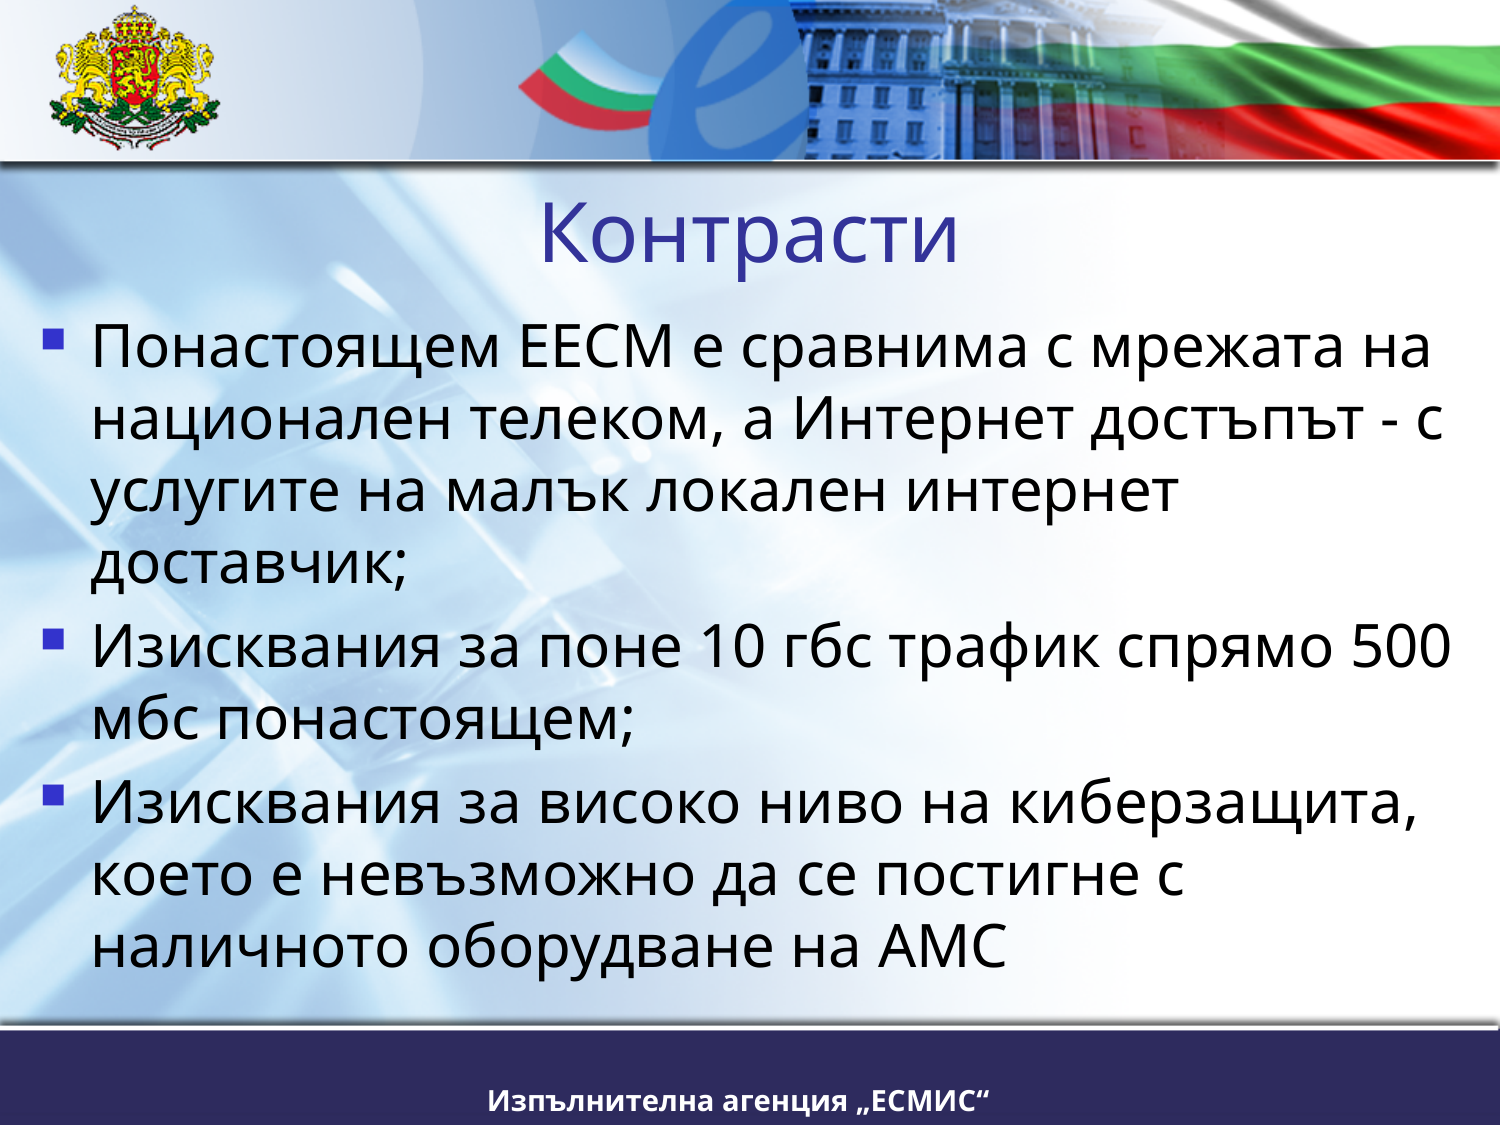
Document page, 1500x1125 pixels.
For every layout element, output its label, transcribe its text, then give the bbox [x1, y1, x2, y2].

footer Изпълнителна агенция „ЕСМИС“ [182, 1049, 1294, 1125]
list Понастоящем ЕЕСМ е сравнима с мрежата на национален телеком, а Интернет достъпът - с услугите на малък локален интернет доставчик; Изисквания за поне 10 гбс трафик спрямо 500 мбс понастоящем; Изисквания за високо ниво на киберзащита, което е невъзможно да се постигне с наличното оборудване на АМС [24, 299, 1475, 1000]
picture [0, 0, 1500, 1125]
title Контрасти [110, 172, 1389, 287]
